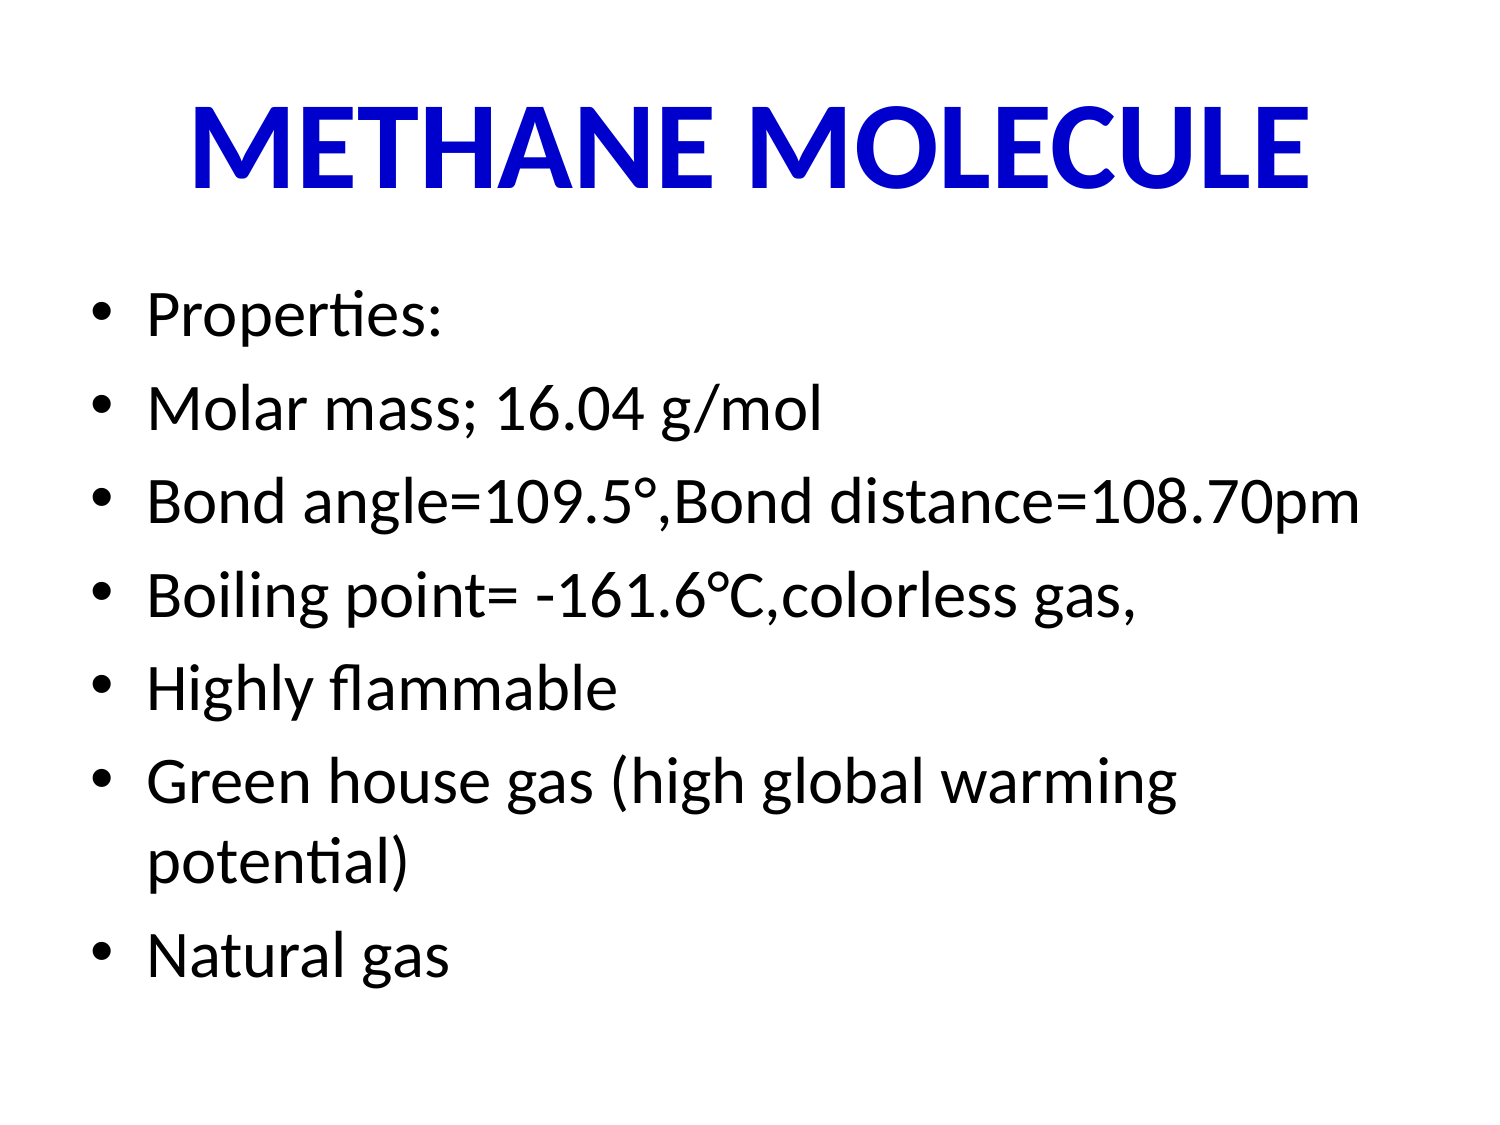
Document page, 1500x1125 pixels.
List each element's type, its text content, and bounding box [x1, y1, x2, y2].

list Properties: Molar mass; 16.04 g/mol Bond angle=109.5°,Bond distance=108.70pm Boiling point= -161.6°C,colorless gas, Highly flammable Green house gas (high global warming potential) Natural gas [75, 262, 1425, 1005]
title METHANE MOLECULE [75, 45, 1425, 233]
